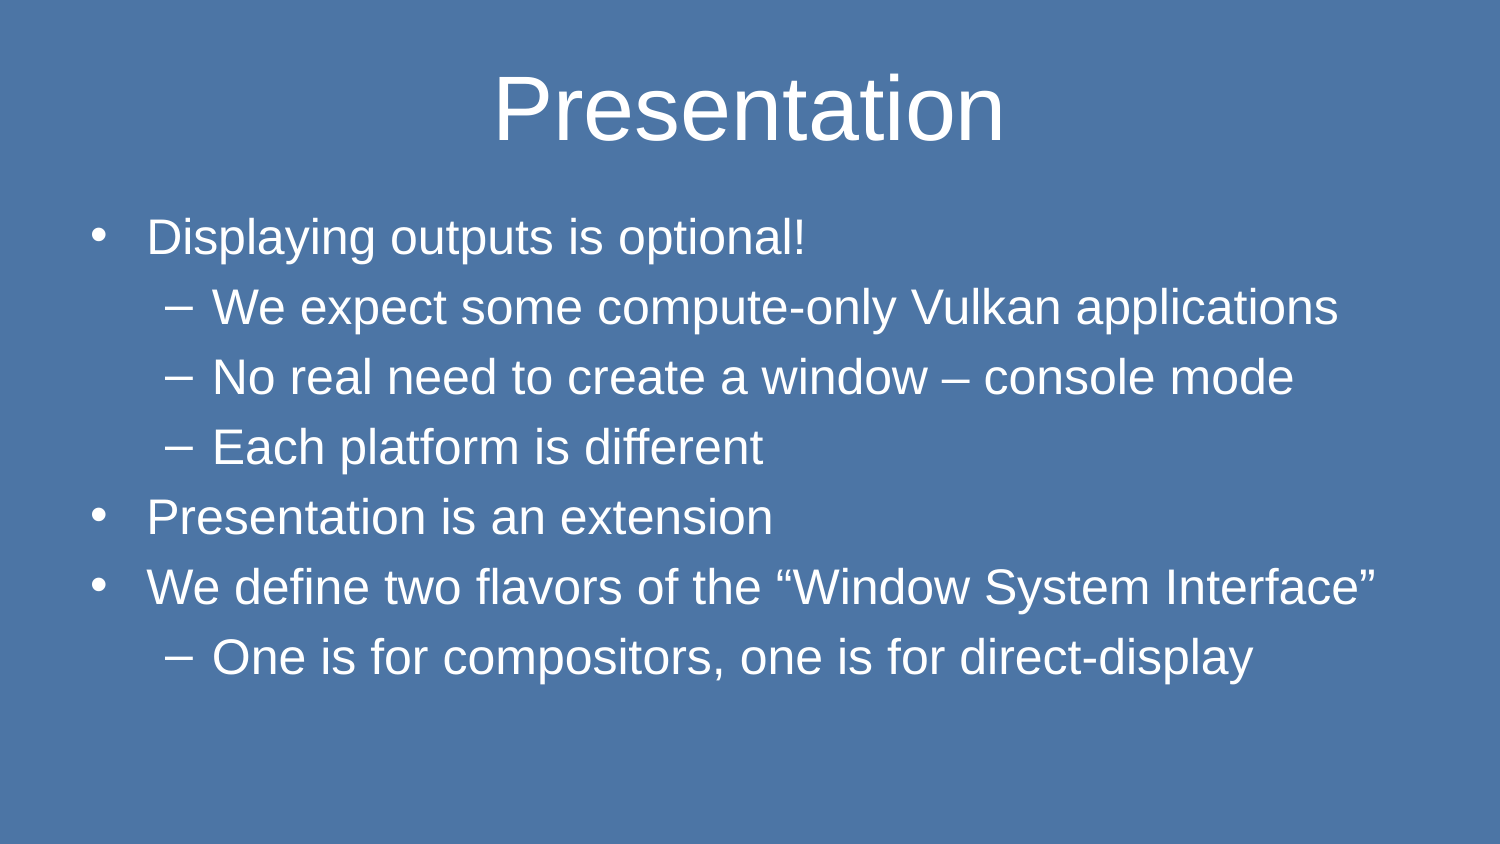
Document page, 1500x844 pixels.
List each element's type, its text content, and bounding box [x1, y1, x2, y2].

title Presentation [75, 33, 1425, 175]
list Displaying outputs is optional! We expect some compute-only Vulkan applications No real need to create a window – console mode Each platform is different Presentation is an extension We define two flavors of the “Window System Interface” One is for compositors, one is for direct-display [75, 196, 1425, 754]
